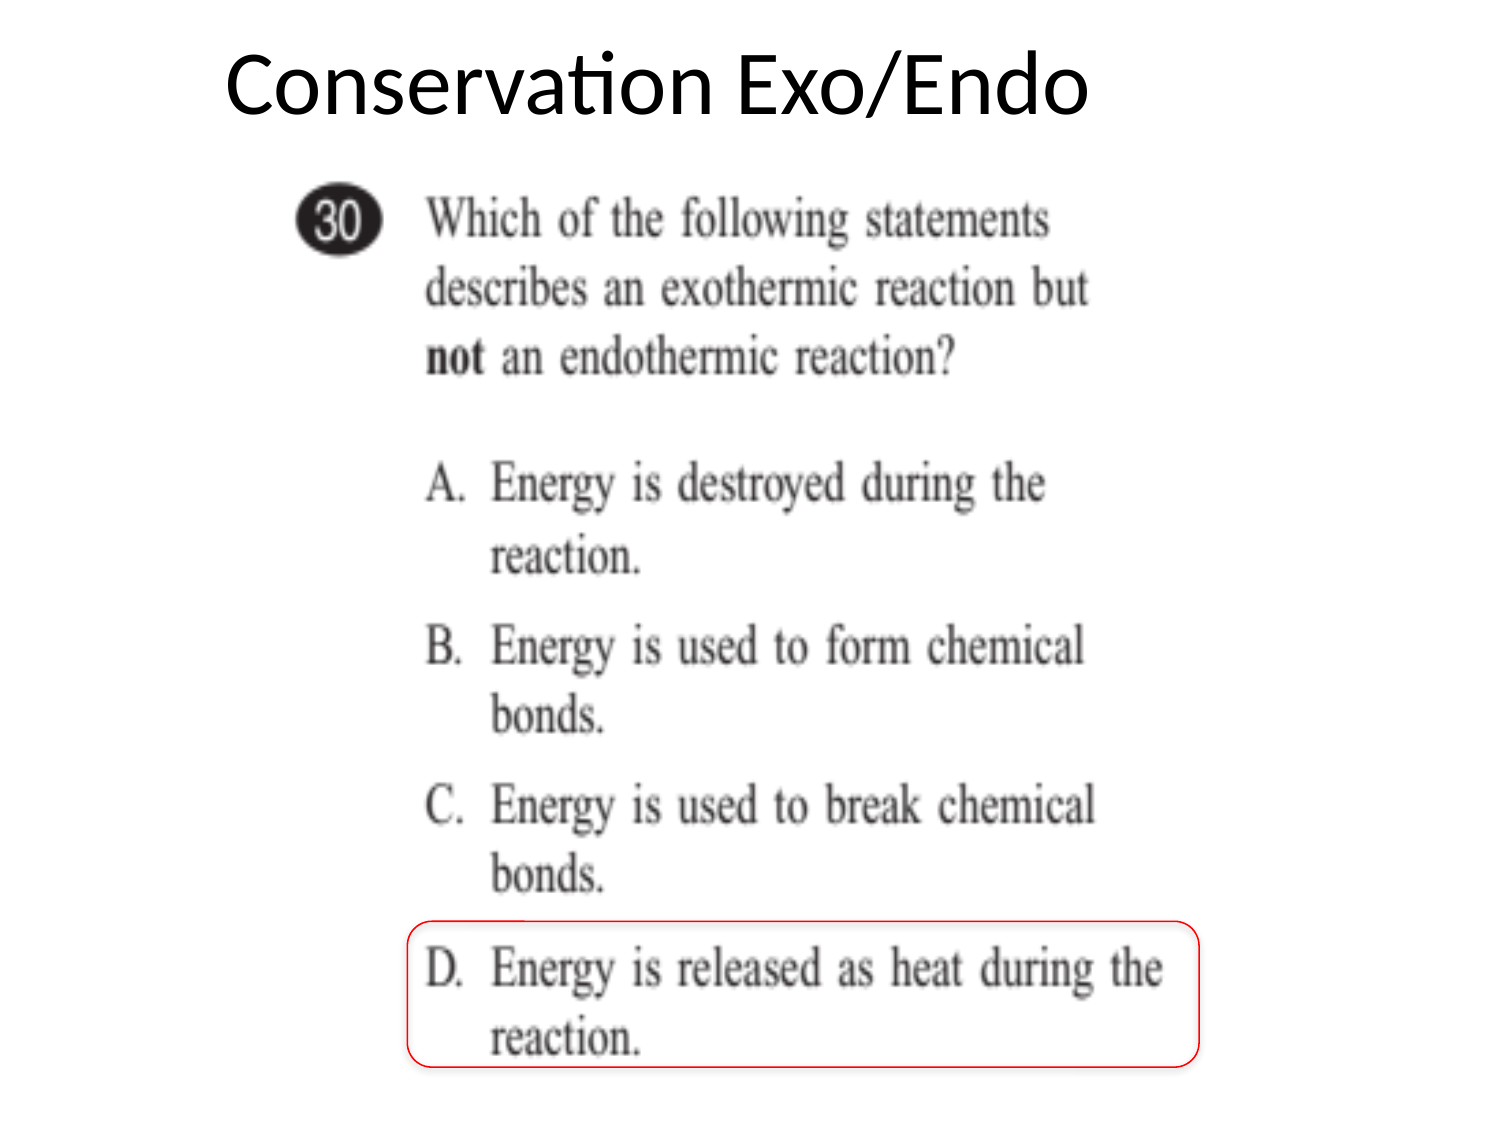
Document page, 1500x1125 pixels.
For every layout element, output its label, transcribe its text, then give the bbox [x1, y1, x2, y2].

title Conservation Exo/Endo [75, 0, 1425, 139]
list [74, 139, 1426, 1125]
